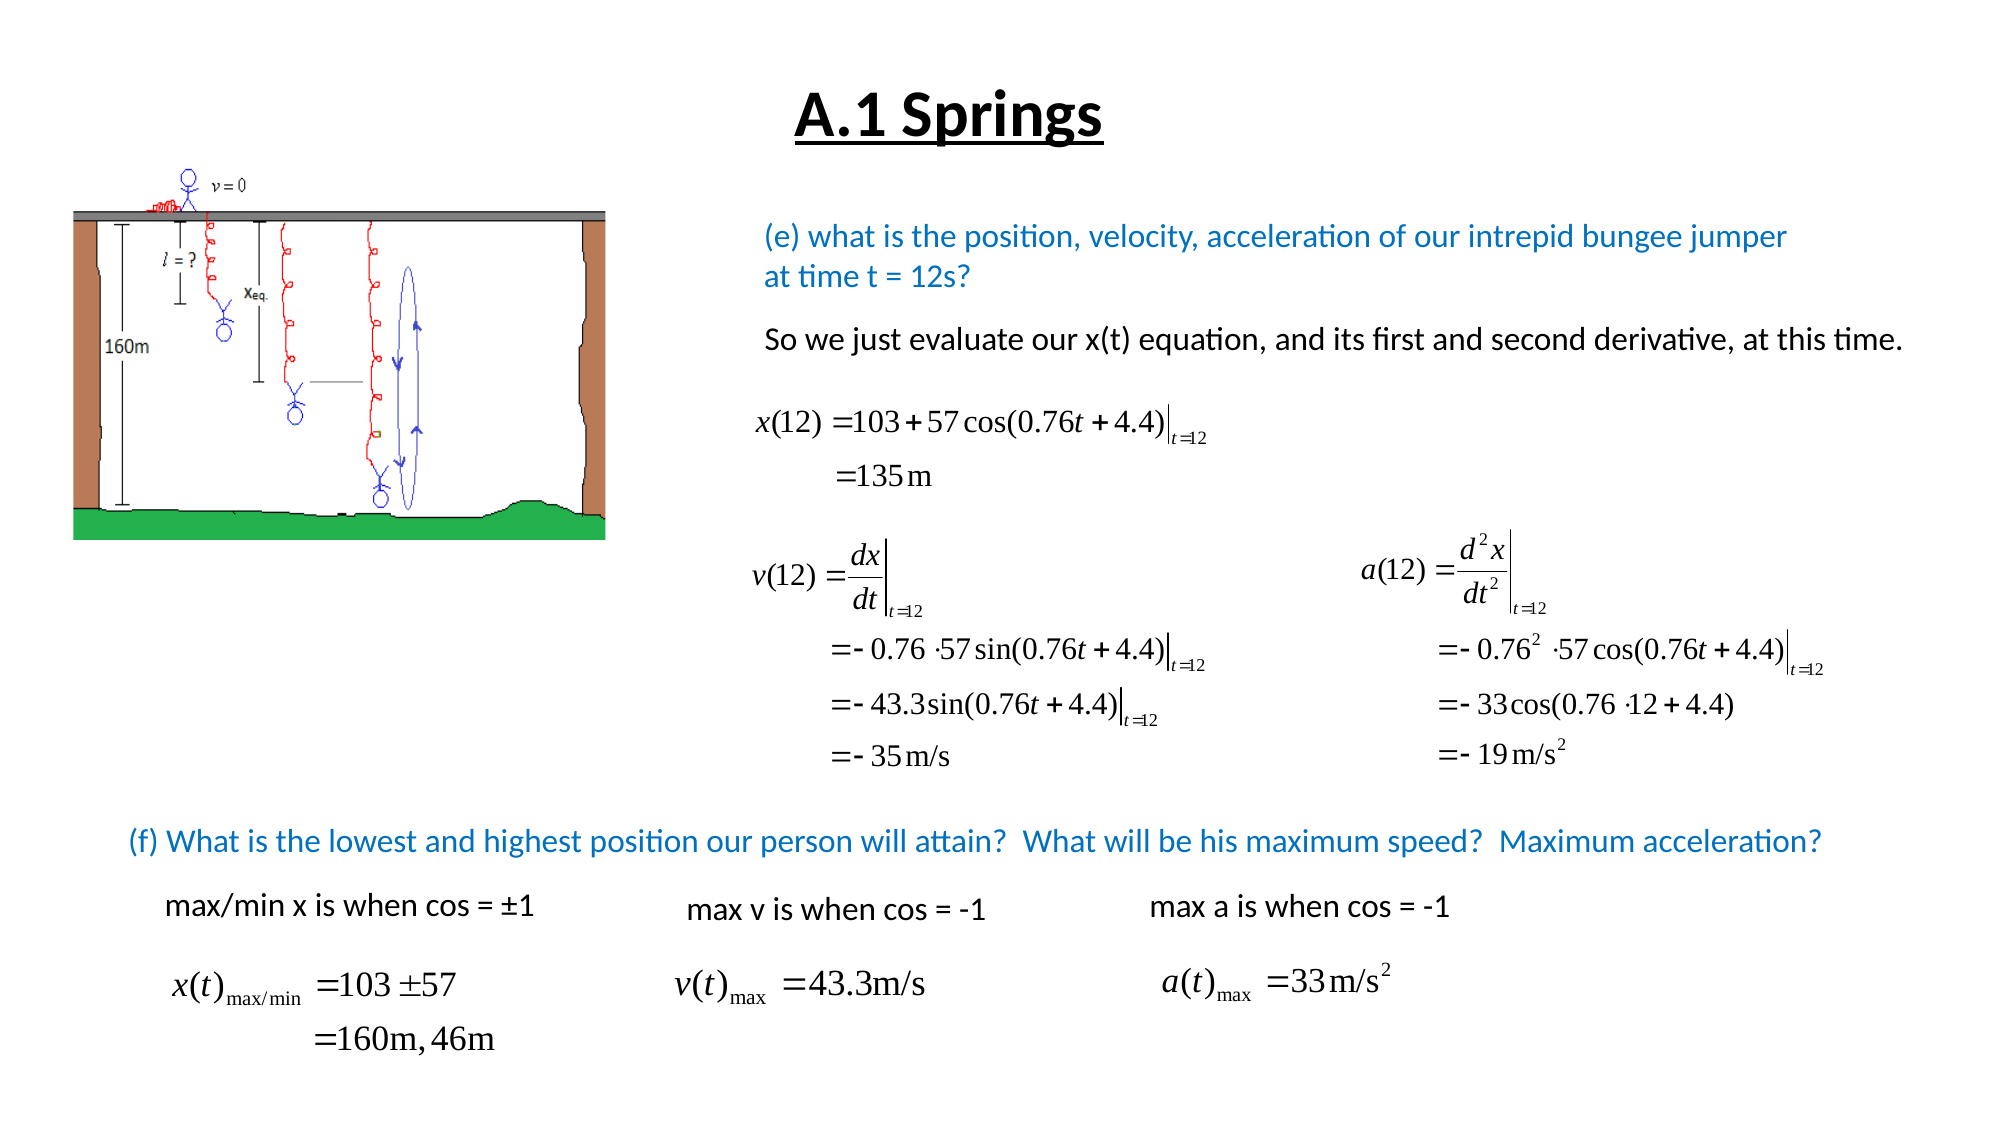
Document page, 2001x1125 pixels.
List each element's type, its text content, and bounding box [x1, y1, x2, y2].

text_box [749, 397, 1212, 501]
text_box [1356, 522, 1832, 780]
text_box (e) what is the position, velocity, acceleration of our intrepid bungee jumper at time t = 12s? [749, 206, 1804, 302]
text_box max a is when cos = -1 [1134, 876, 1466, 932]
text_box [165, 960, 503, 1068]
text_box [669, 958, 932, 1014]
text_box A.1 Springs [779, 71, 1639, 165]
text_box max/min x is when cos = ±1 [149, 876, 551, 931]
text_box (f) What is the lowest and highest position our person will attain? What will be his maximum speed? Maximum acceleration? [113, 812, 1848, 867]
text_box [73, 164, 690, 540]
text_box So we just evaluate our x(t) equation, and its first and second derivative, at this time. [749, 309, 1921, 365]
text_box max v is when cos = -1 [671, 879, 1002, 934]
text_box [1156, 954, 1397, 1010]
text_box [747, 533, 1214, 780]
